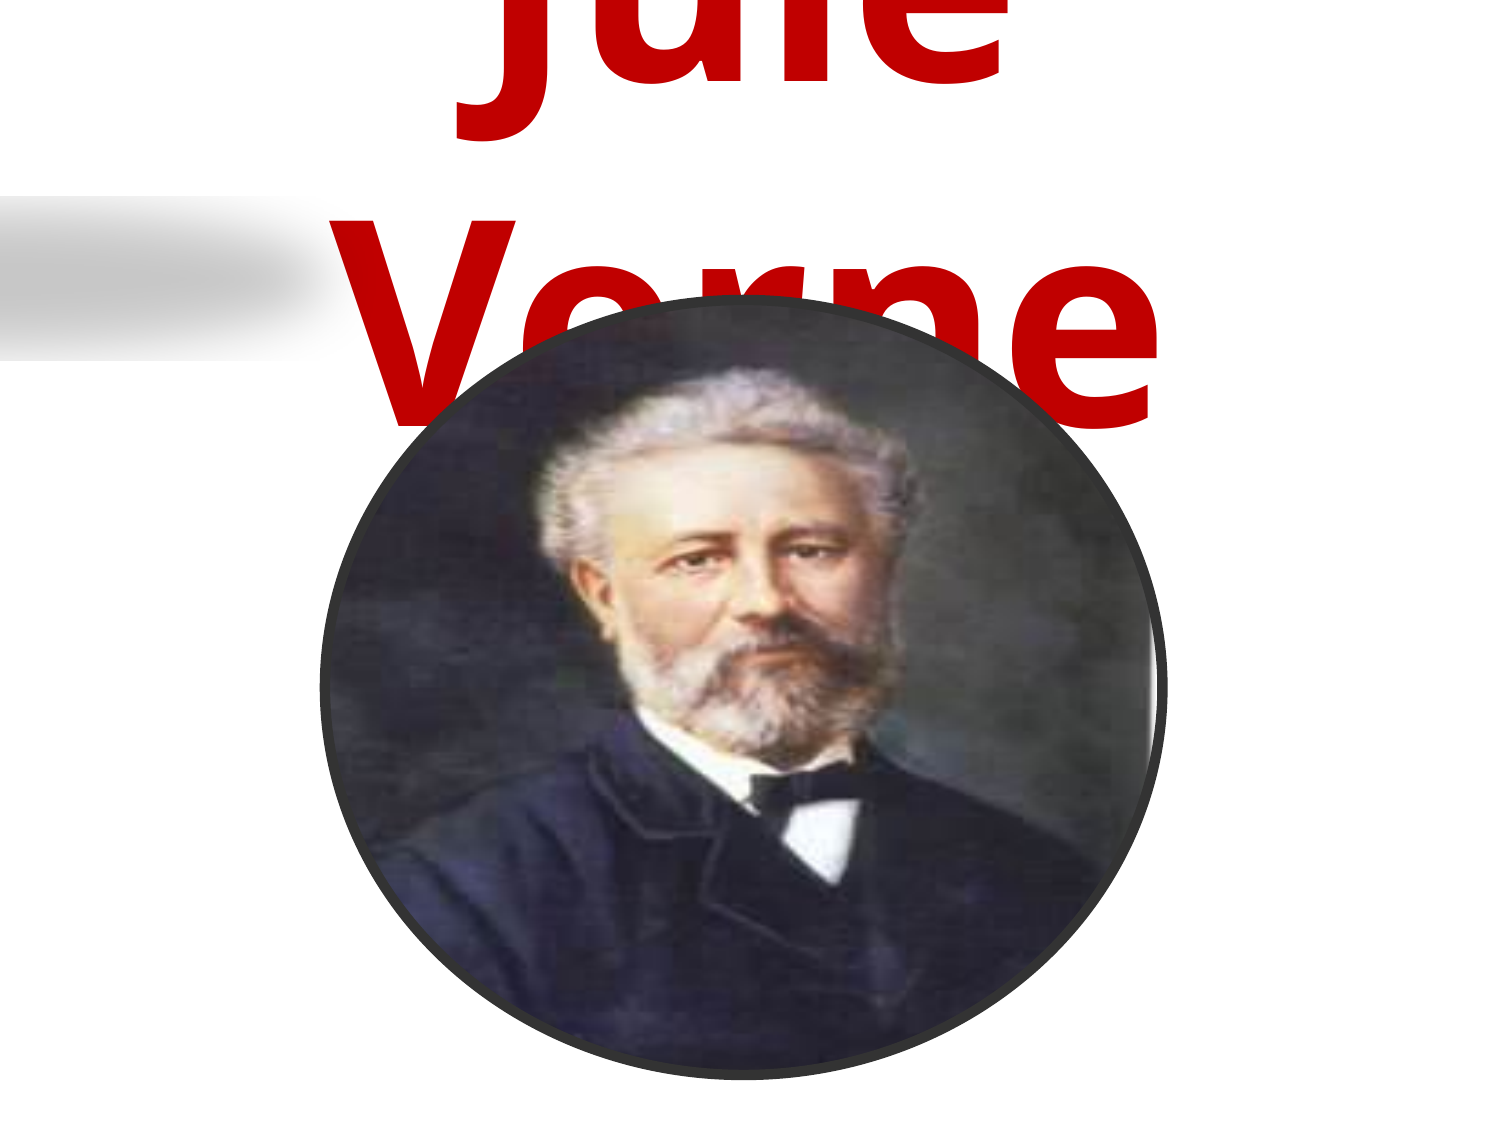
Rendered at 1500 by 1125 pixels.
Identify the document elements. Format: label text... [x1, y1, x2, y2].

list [324, 299, 1163, 1076]
title Jule Verne [75, 45, 1425, 233]
